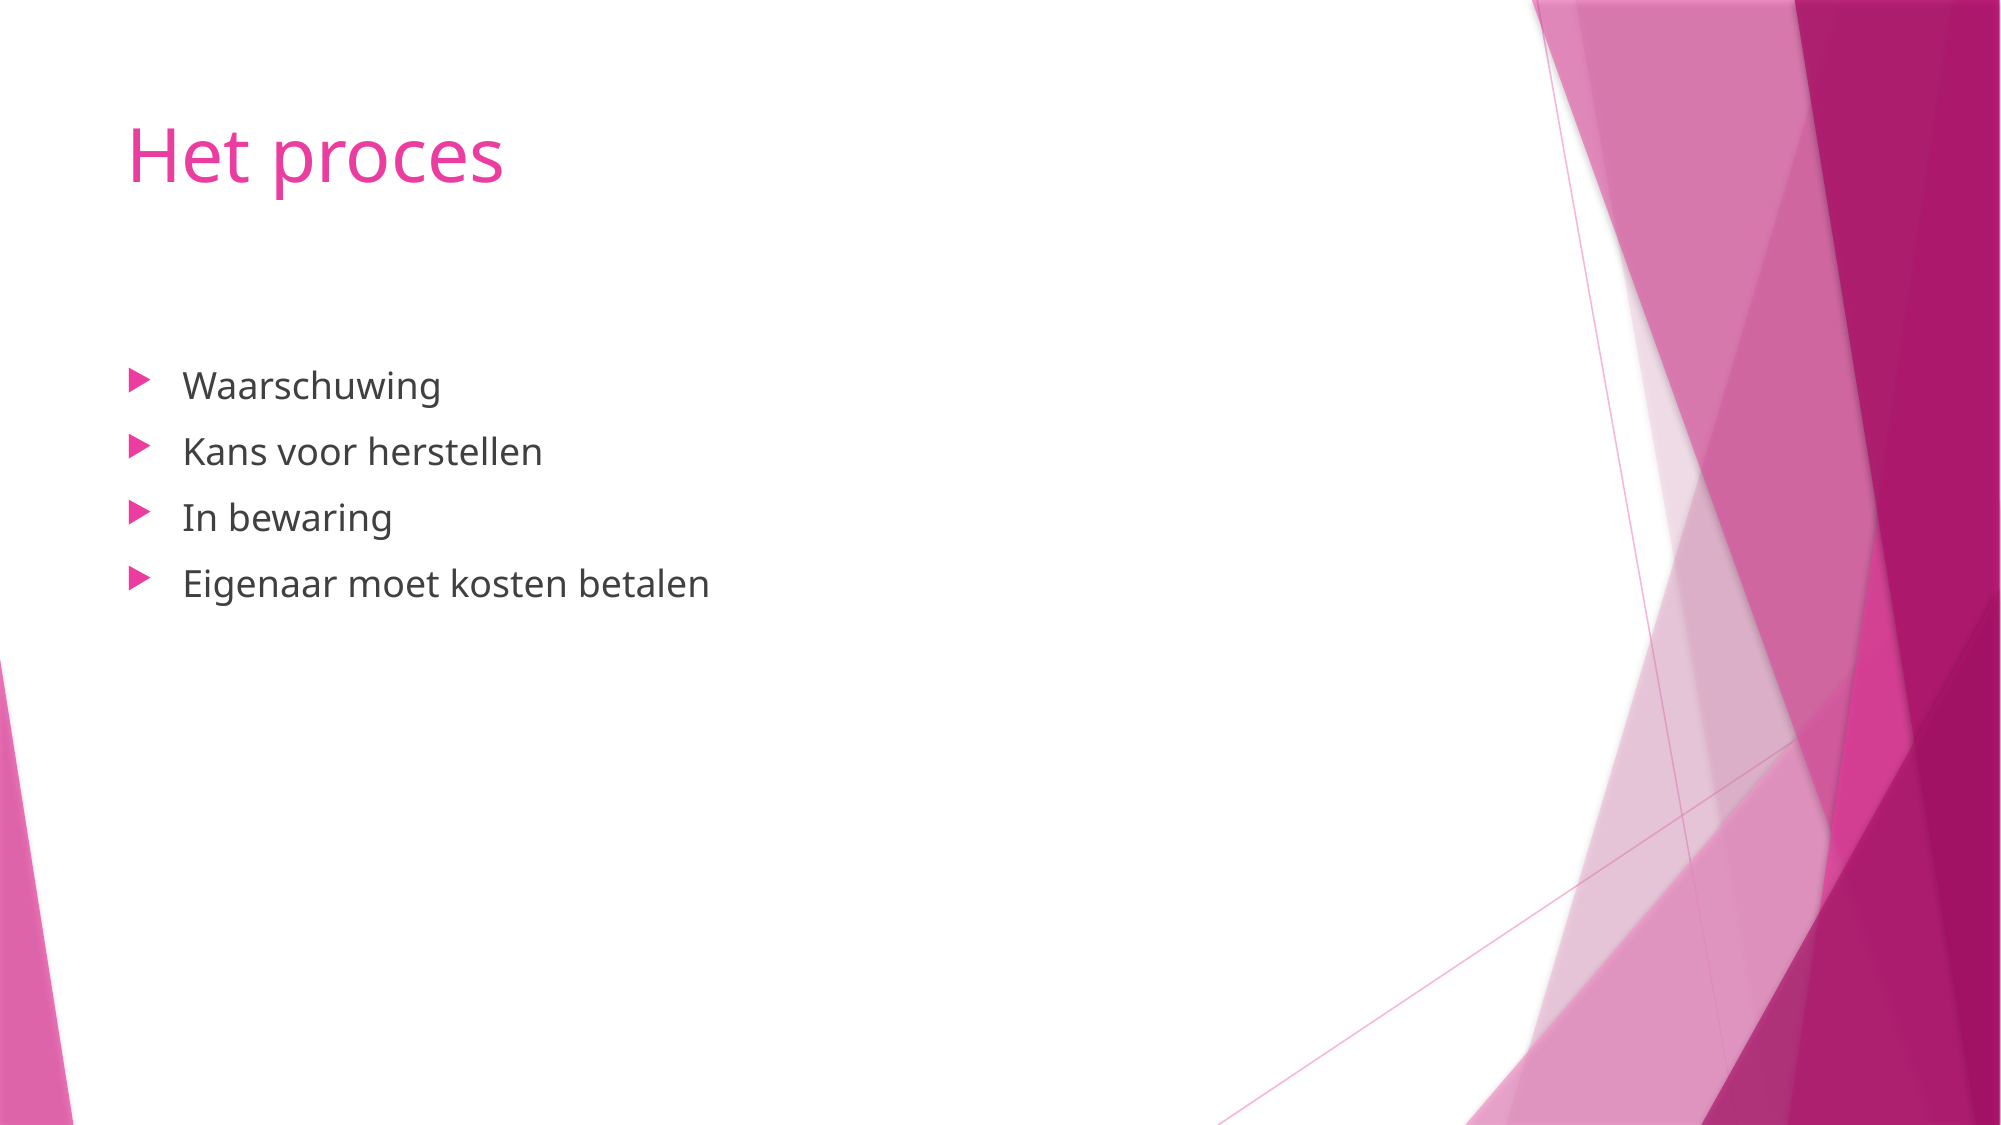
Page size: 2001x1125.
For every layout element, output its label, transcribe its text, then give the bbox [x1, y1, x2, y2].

list Waarschuwing Kans voor herstellen In bewaring Eigenaar moet kosten betalen [111, 354, 1522, 992]
title Het proces [111, 99, 1522, 317]
